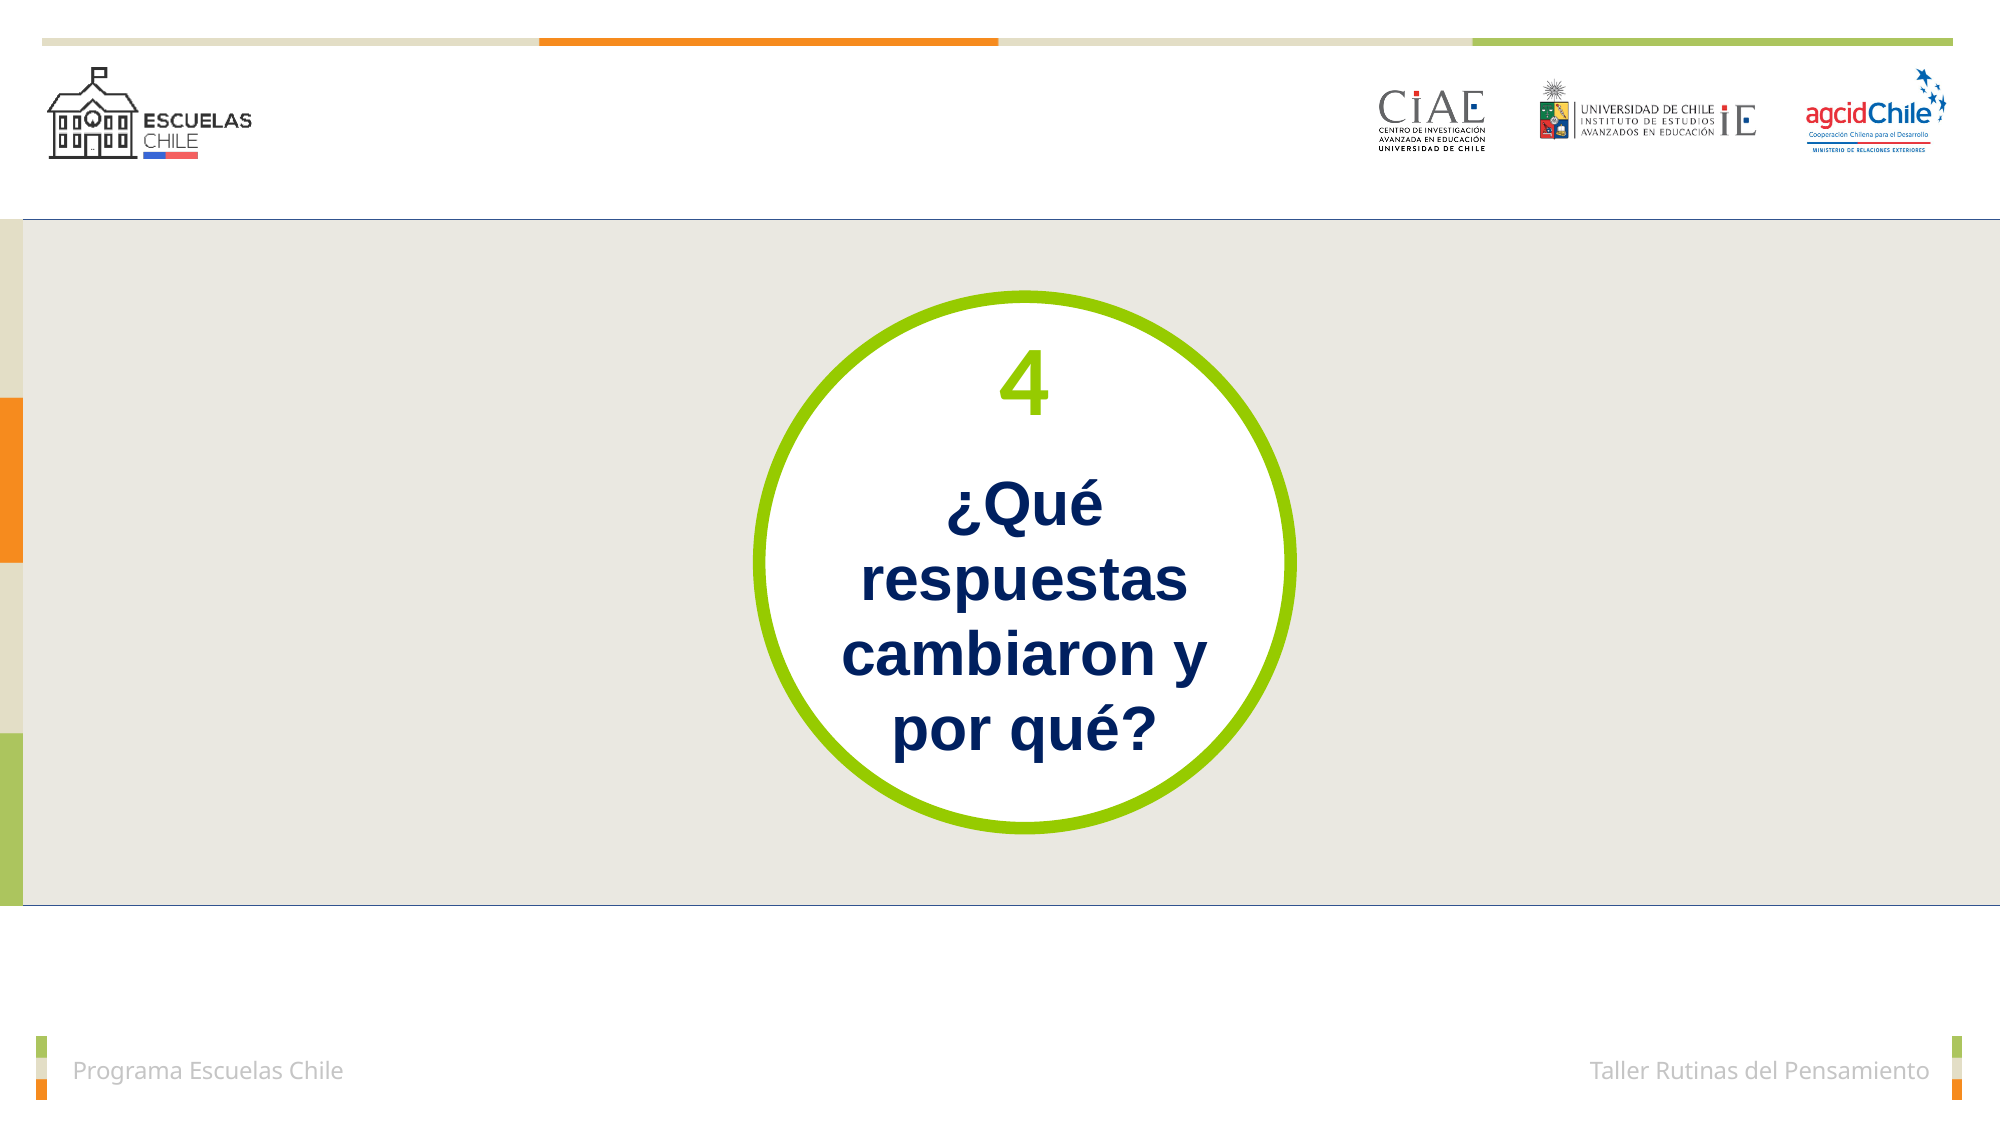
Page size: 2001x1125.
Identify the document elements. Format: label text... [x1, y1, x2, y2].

picture [1369, 65, 1950, 161]
picture [46, 67, 253, 159]
text_box [759, 461, 779, 664]
text_box [23, 219, 2000, 906]
text_box [1271, 462, 1291, 663]
picture [42, 38, 1953, 46]
picture [1952, 1036, 1962, 1100]
picture [0, 218, 23, 907]
text_box ¿Qué respuestas cambiaron y por qué? [779, 455, 1271, 771]
text_box [781, 296, 1268, 455]
picture [36, 1036, 47, 1100]
text_box 4 [991, 308, 1059, 444]
text_box [860, 771, 1190, 829]
